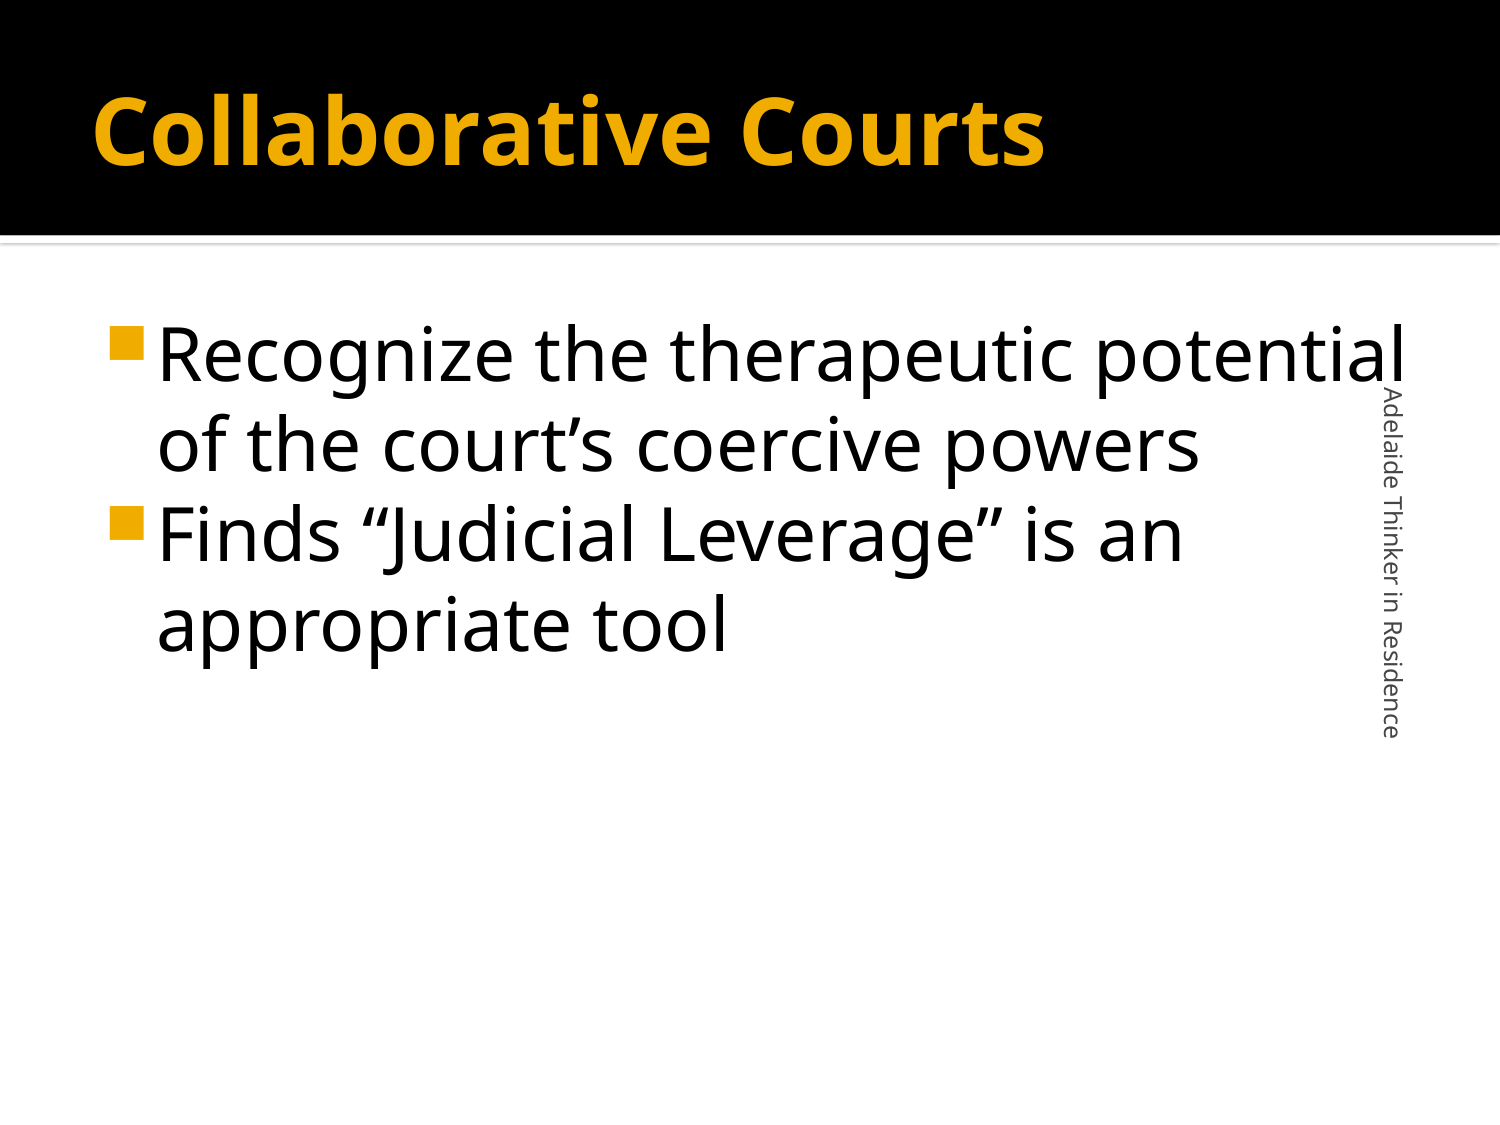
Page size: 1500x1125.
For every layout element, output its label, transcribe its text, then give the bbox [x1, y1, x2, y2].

list Recognize the therapeutic potential of the court’s coercive powers Finds “Judicial Leverage” is an appropriate tool [75, 291, 1425, 1050]
footer Adelaide Thinker in Residence [1379, 380, 1440, 906]
title Collaborative Courts [75, 25, 1425, 231]
